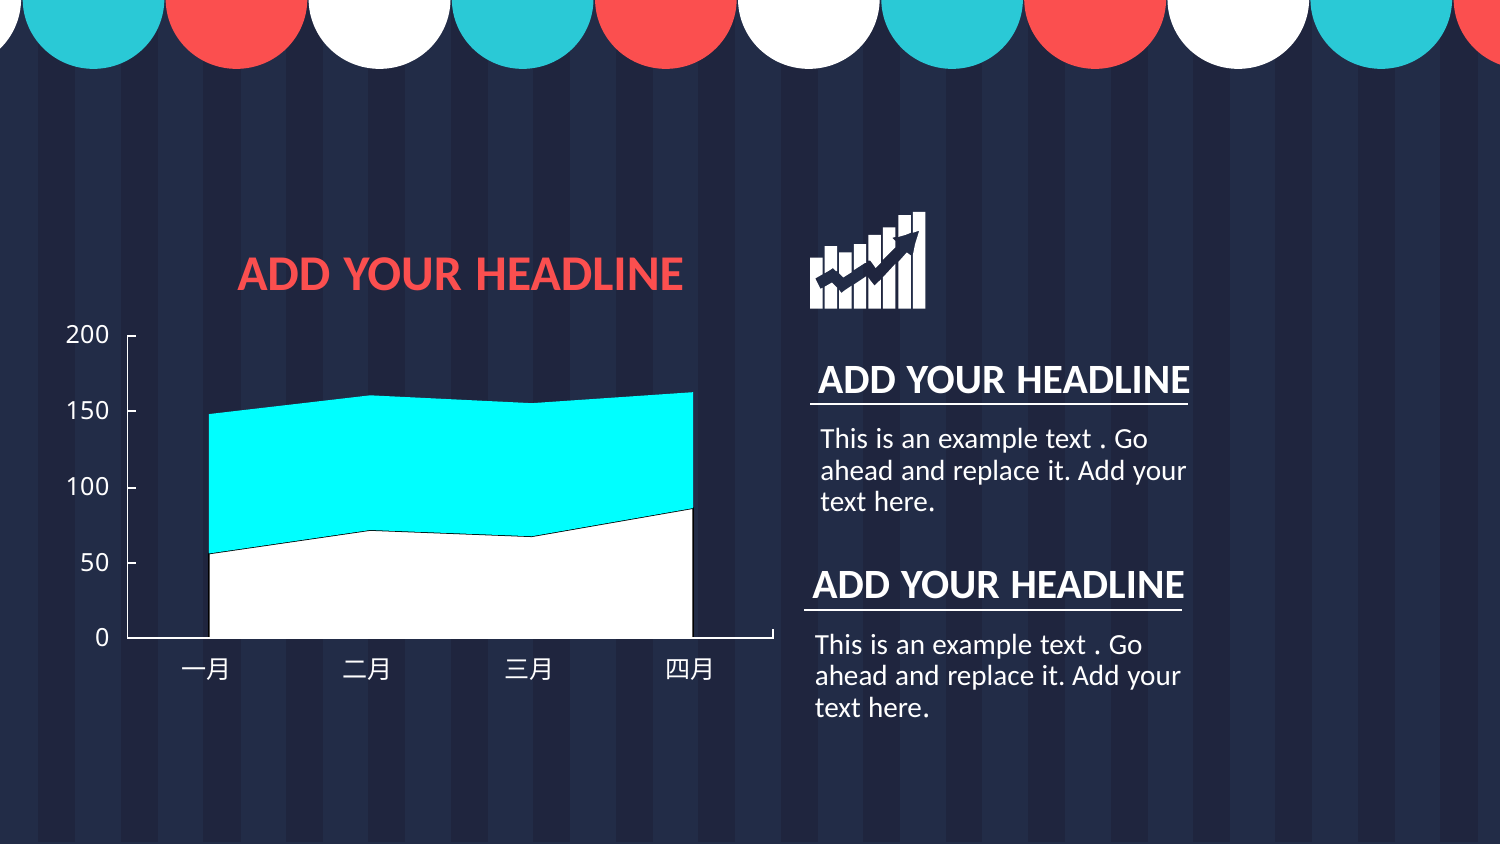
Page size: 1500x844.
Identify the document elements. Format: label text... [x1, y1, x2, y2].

text_box [853, 276, 867, 309]
text_box [882, 227, 896, 260]
text_box [824, 246, 838, 274]
text_box [868, 234, 881, 268]
text_box [810, 257, 823, 309]
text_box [40, 291, 801, 713]
text_box [839, 252, 852, 278]
text_box [912, 211, 926, 309]
text_box [898, 215, 911, 237]
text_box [794, 549, 1205, 736]
text_box [839, 285, 852, 309]
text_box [799, 343, 1211, 530]
text_box [868, 277, 881, 309]
text_box [882, 263, 896, 309]
text_box [824, 282, 838, 309]
text_box [898, 252, 911, 309]
text_box ADD YOUR HEADLINE [222, 232, 700, 290]
text_box [853, 244, 867, 271]
